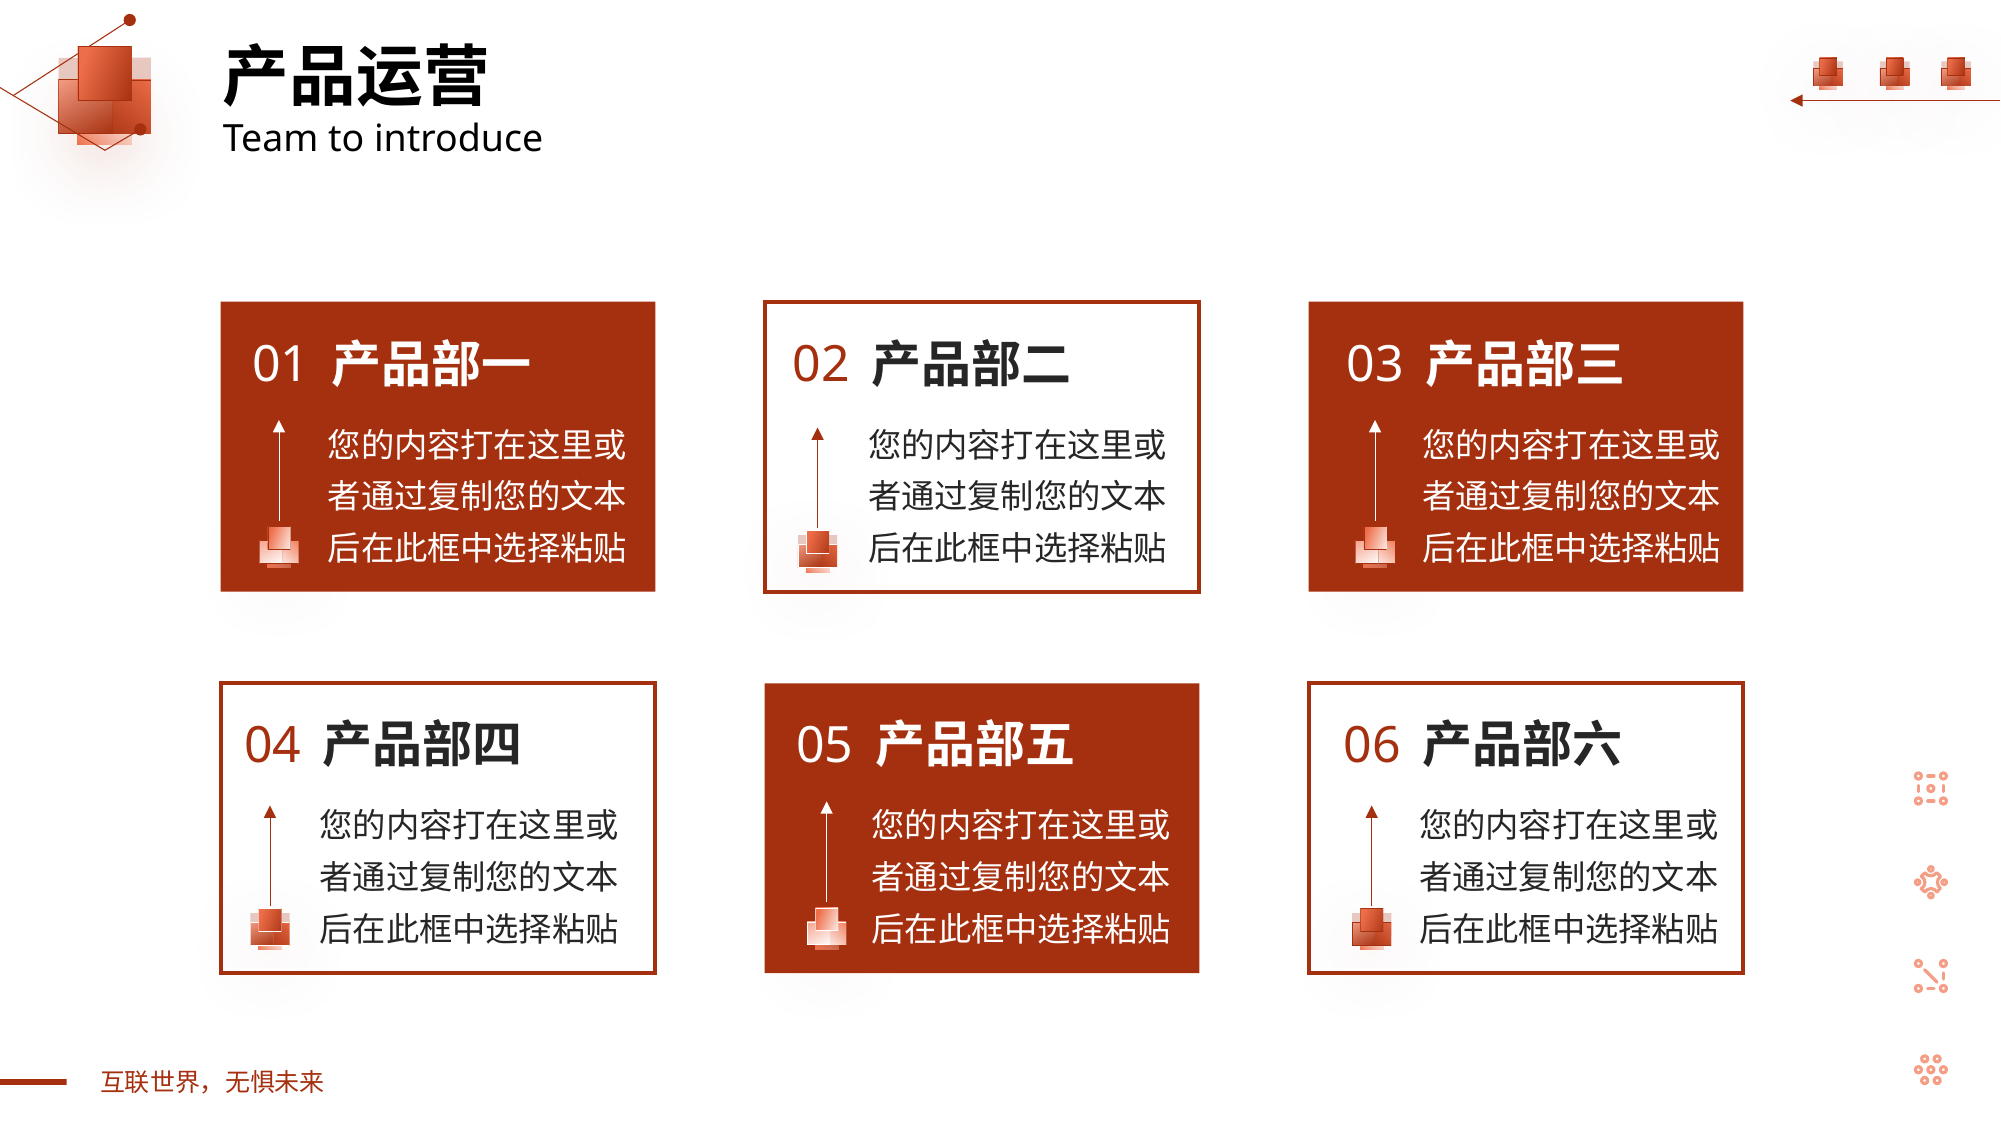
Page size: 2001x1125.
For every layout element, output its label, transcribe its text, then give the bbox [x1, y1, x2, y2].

text_box [1308, 682, 1744, 974]
text_box 您的内容打在这里或者通过复制您的文本后在此框中选择粘贴 [1407, 404, 1752, 573]
text_box 您的内容打在这里或者通过复制您的文本后在此框中选择粘贴 [1404, 785, 1749, 953]
text_box 06 [1287, 704, 1458, 781]
text_box 您的内容打在这里或者通过复制您的文本后在此框中选择粘贴 [304, 785, 649, 953]
text_box 产品部五 [910, 709, 1176, 778]
text_box 产品部六 [1458, 709, 1724, 778]
text_box 产品部一 [366, 328, 632, 397]
text_box [220, 682, 656, 974]
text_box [259, 420, 299, 569]
text_box [764, 301, 1200, 593]
text_box 05 [739, 704, 910, 781]
text_box 您的内容打在这里或者通过复制您的文本后在此框中选择粘贴 [312, 404, 657, 573]
text_box [764, 682, 1200, 974]
text_box 03 [1290, 324, 1461, 400]
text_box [807, 801, 847, 950]
text_box 您的内容打在这里或者通过复制您的文本后在此框中选择粘贴 [853, 404, 1198, 573]
text_box 您的内容打在这里或者通过复制您的文本后在此框中选择粘贴 [856, 785, 1201, 953]
text_box [1308, 301, 1744, 593]
text_box 产品部二 [907, 328, 1172, 397]
list 产品运营 [207, 35, 593, 124]
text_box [250, 805, 290, 951]
text_box 01 [195, 324, 366, 400]
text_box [1355, 420, 1395, 569]
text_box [797, 427, 838, 573]
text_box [1352, 805, 1392, 951]
text_box 产品部四 [358, 709, 624, 778]
text_box [220, 301, 656, 593]
text_box 02 [736, 324, 907, 400]
text_box 产品部三 [1461, 328, 1726, 397]
text_box 04 [187, 704, 358, 781]
list Team to introduce [207, 111, 566, 168]
